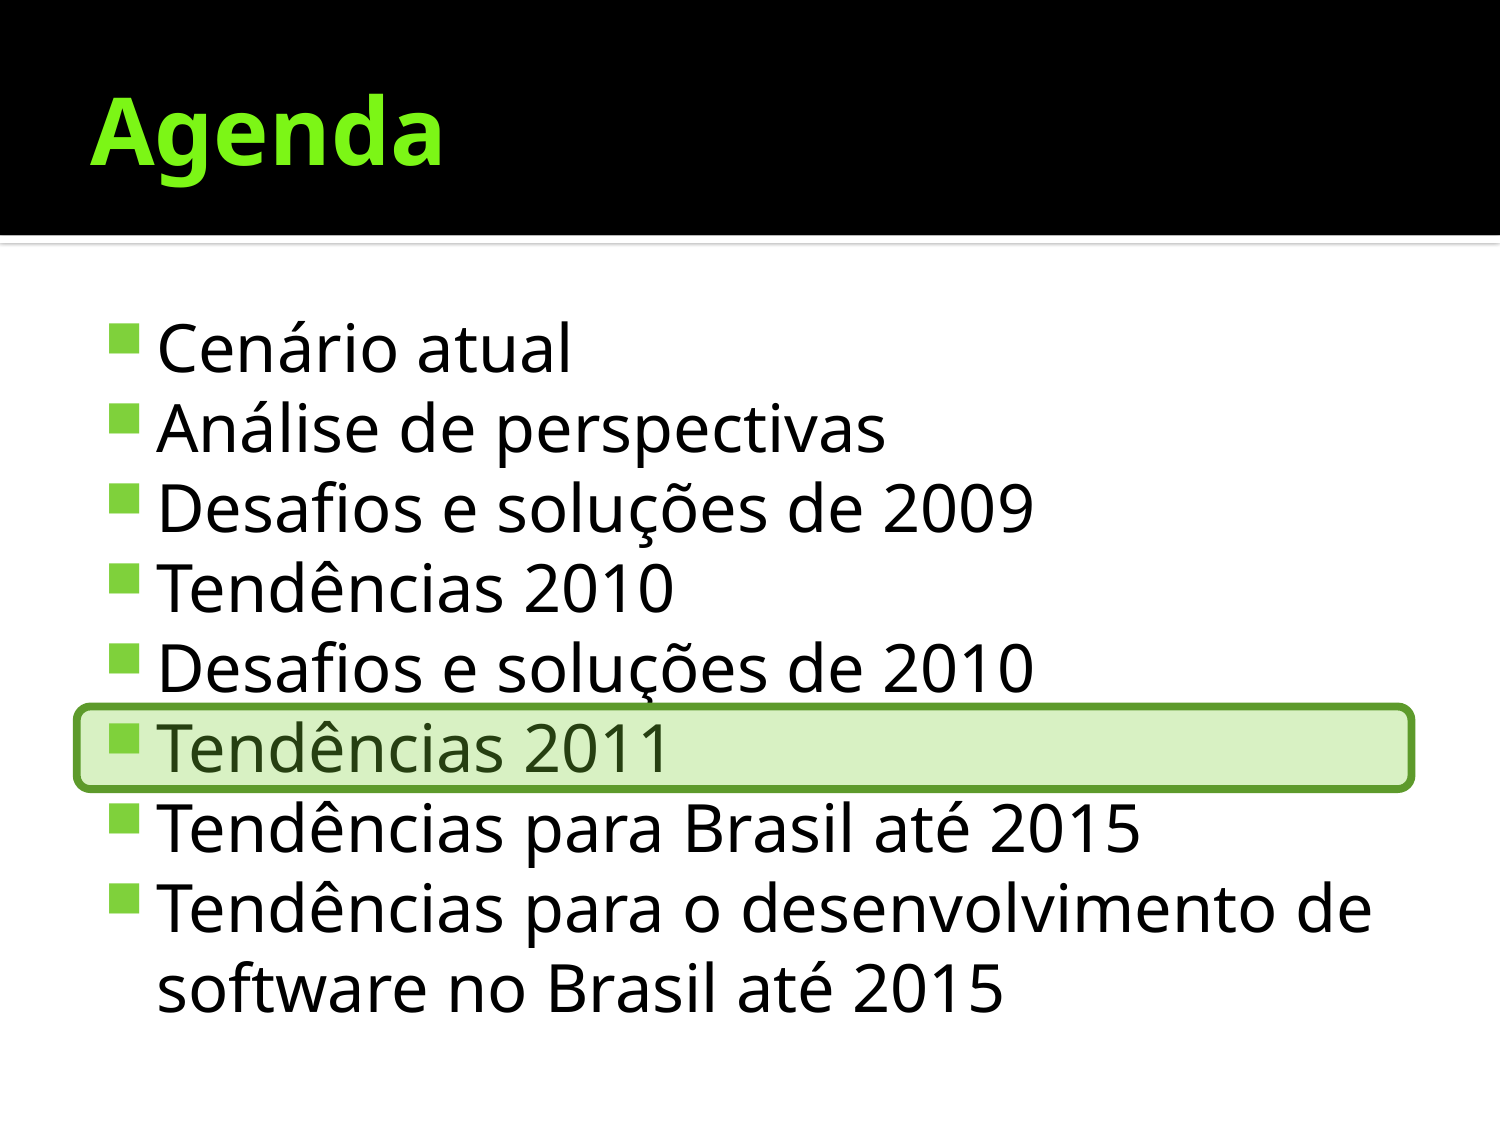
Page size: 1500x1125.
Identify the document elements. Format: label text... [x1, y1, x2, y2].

title Agenda [75, 25, 1425, 231]
list Cenário atual Análise de perspectivas Desafios e soluções de 2009 Tendências 2010 Desafios e soluções de 2010 Tendências 2011 Tendências para Brasil até 2015 Tendências para o desenvolvimento de software no Brasil até 2015 [75, 291, 1425, 1050]
text_box [72, 702, 1416, 794]
